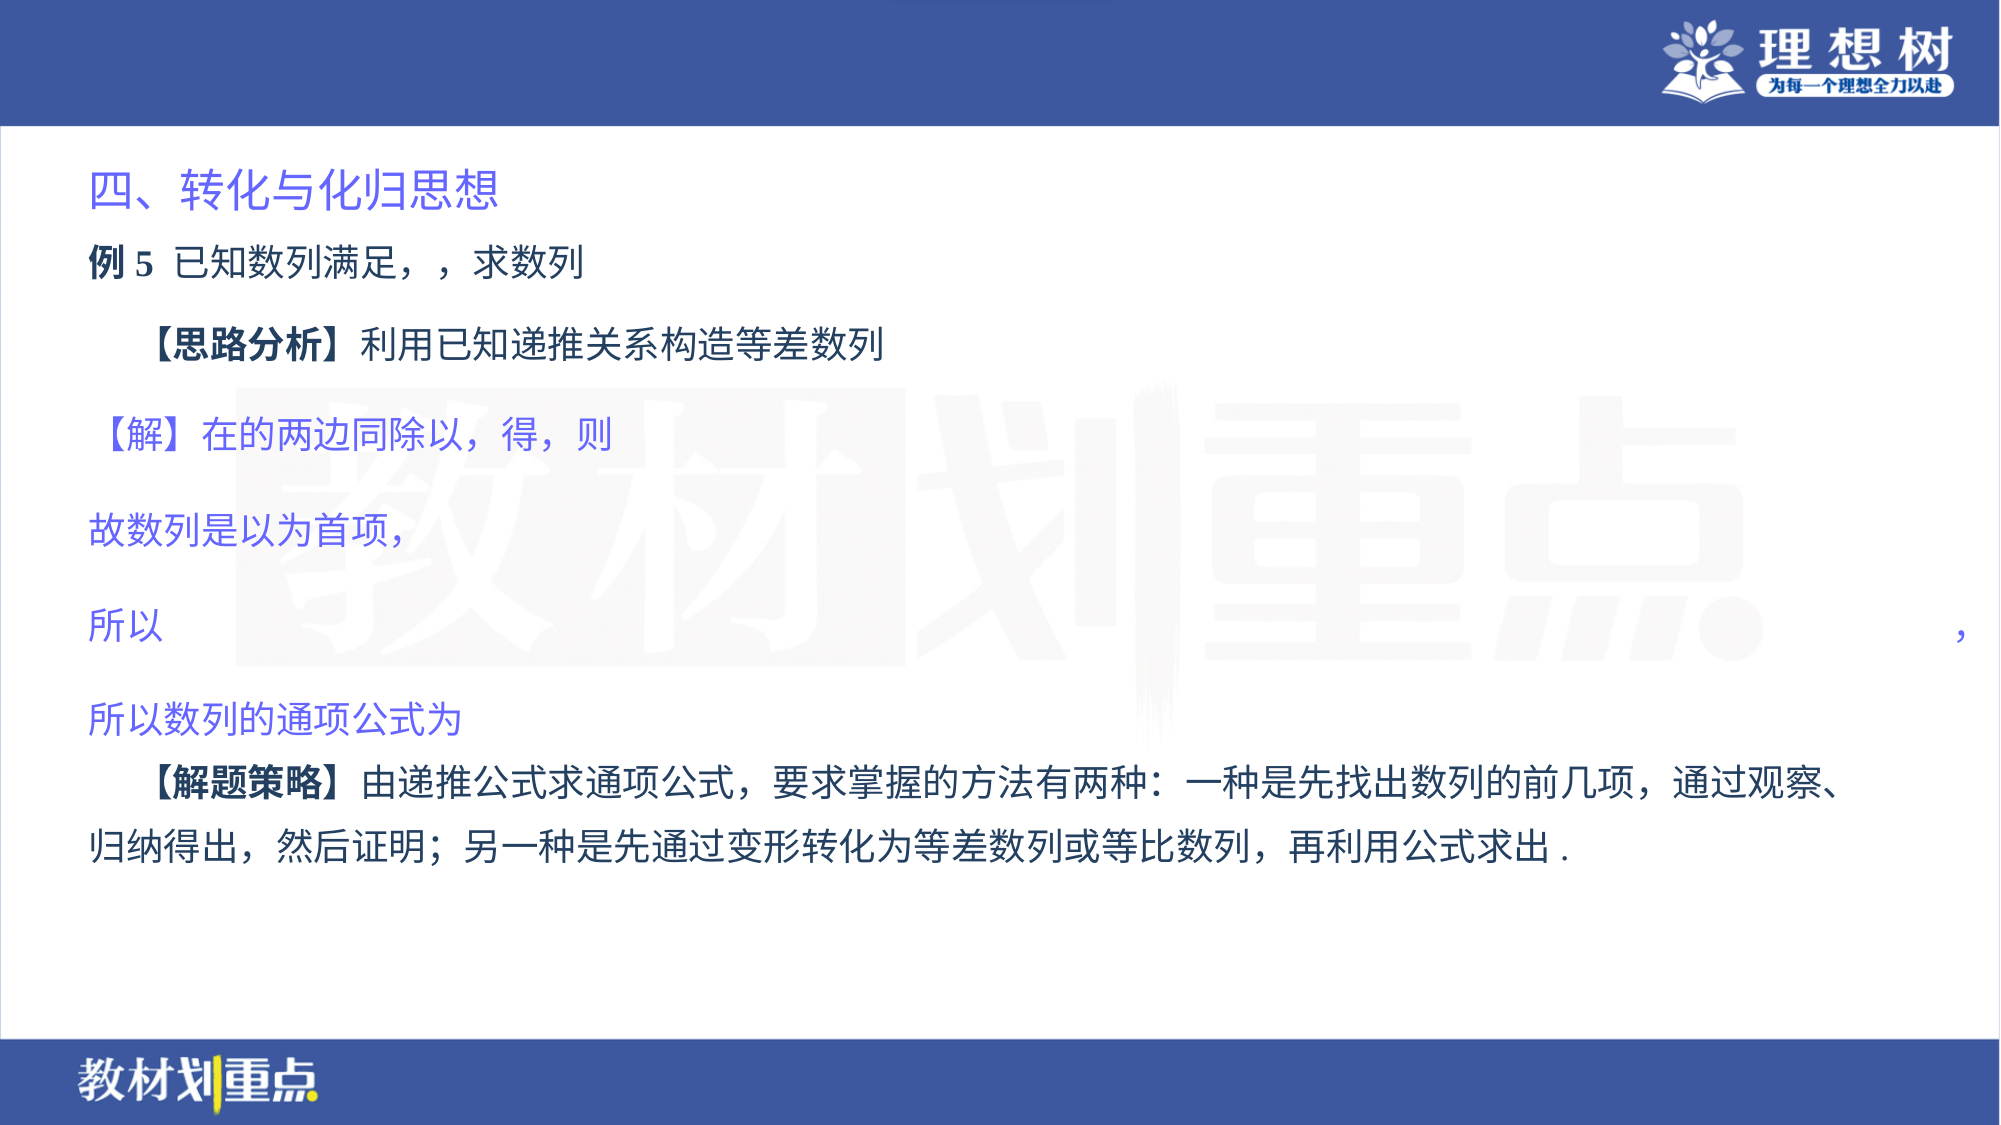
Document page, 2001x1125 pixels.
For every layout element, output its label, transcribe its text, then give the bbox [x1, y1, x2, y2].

text_box 四、转化与化归思想 [88, 135, 1911, 276]
text_box 【解题策略】由递推公式求通项公式，要求掌握的方法有两种：一种是先找出数列的前几项，通过观察、 归纳得出，然后证明；另一种是先通过变形转化为等差数列或等比数列，再利用公式求出. [88, 734, 1911, 862]
picture [0, 0, 2000, 1125]
